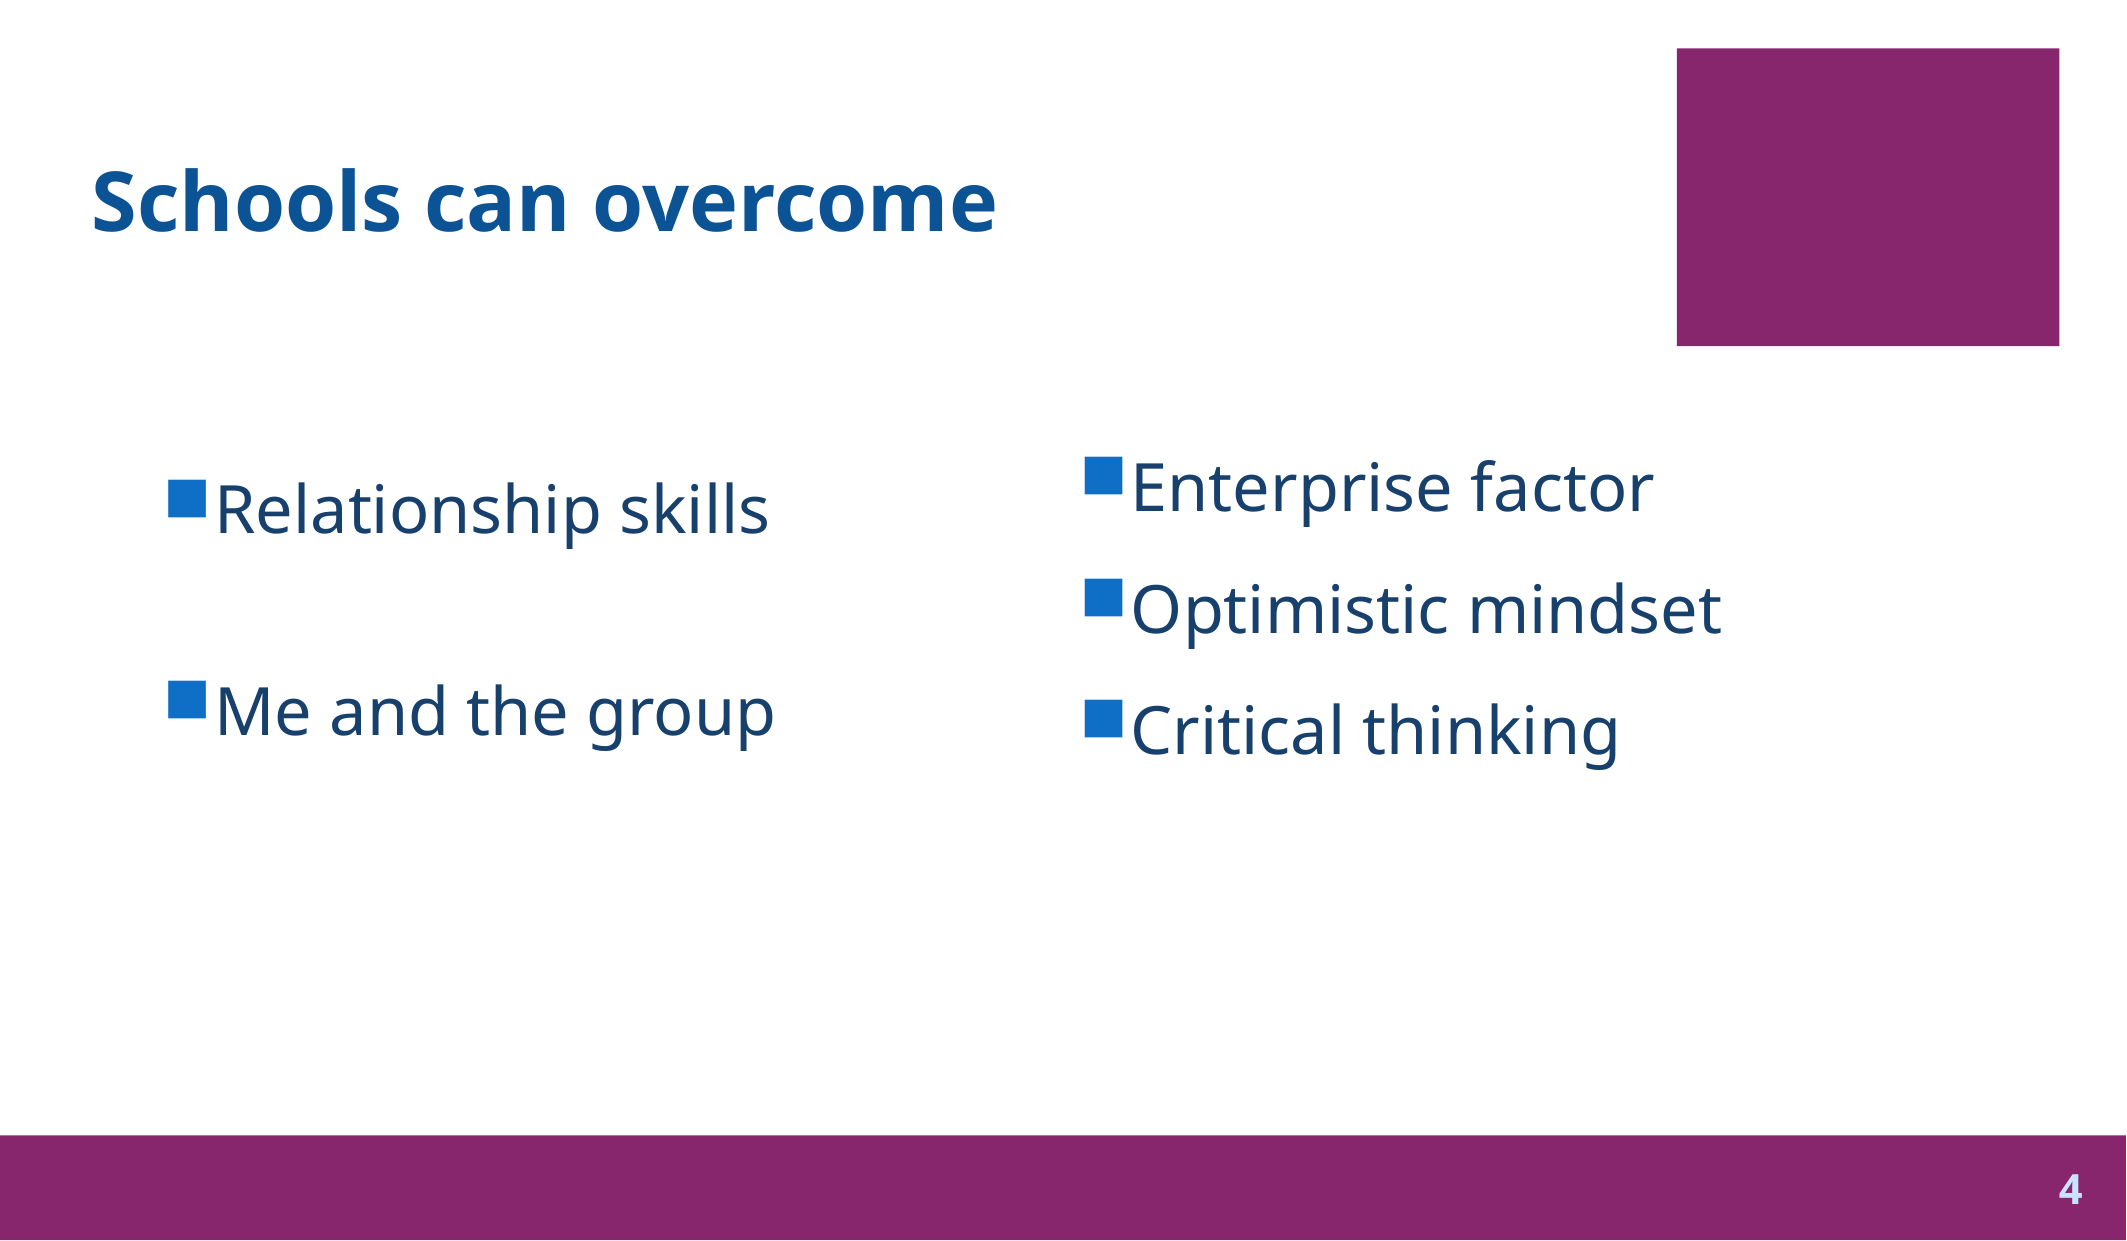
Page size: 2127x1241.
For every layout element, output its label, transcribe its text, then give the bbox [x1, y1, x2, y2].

list Relationship skills Me and the group [146, 459, 1004, 1100]
slide_number 4 [1619, 1154, 2098, 1221]
text_box Enterprise factor Optimistic mindset Critical thinking [1062, 437, 1921, 1077]
footer [0, 1135, 2126, 1241]
title Schools can overcome [76, 48, 1591, 256]
